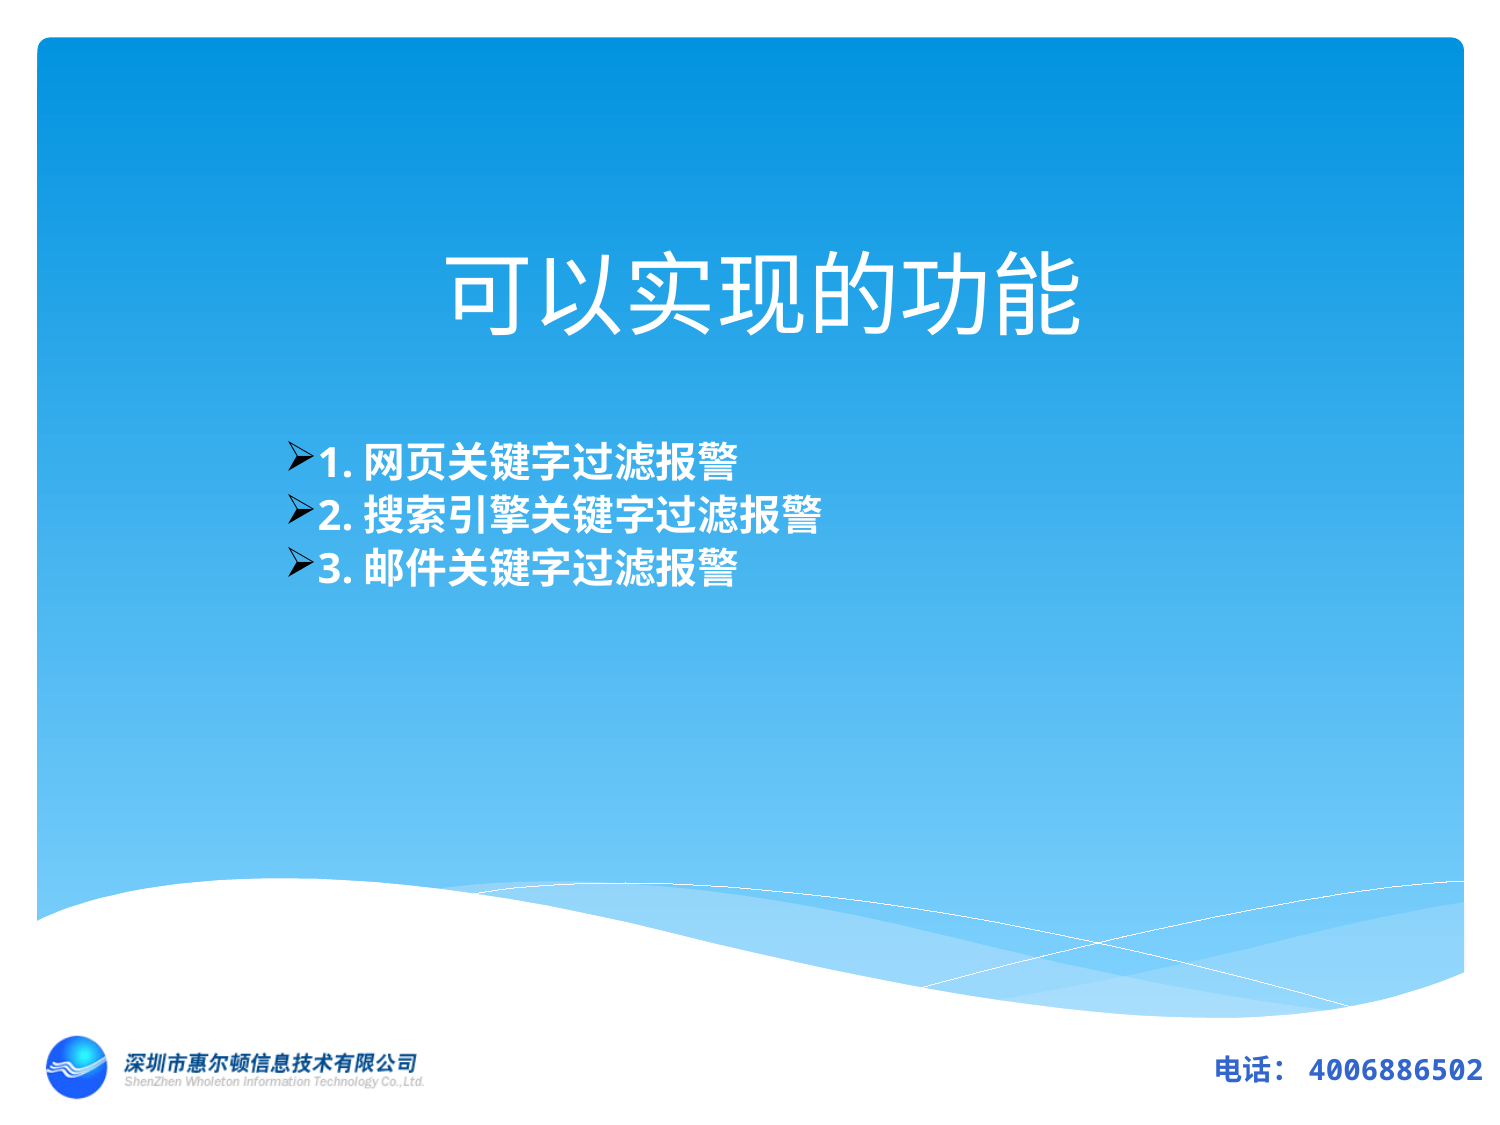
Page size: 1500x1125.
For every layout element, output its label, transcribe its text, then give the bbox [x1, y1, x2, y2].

title 可以实现的功能 [242, 113, 1283, 355]
picture [24, 1024, 438, 1110]
subtitle 1.网页关键字过滤报警 2.搜索引擎关键字过滤报警 3.邮件关键字过滤报警 [269, 433, 1155, 856]
